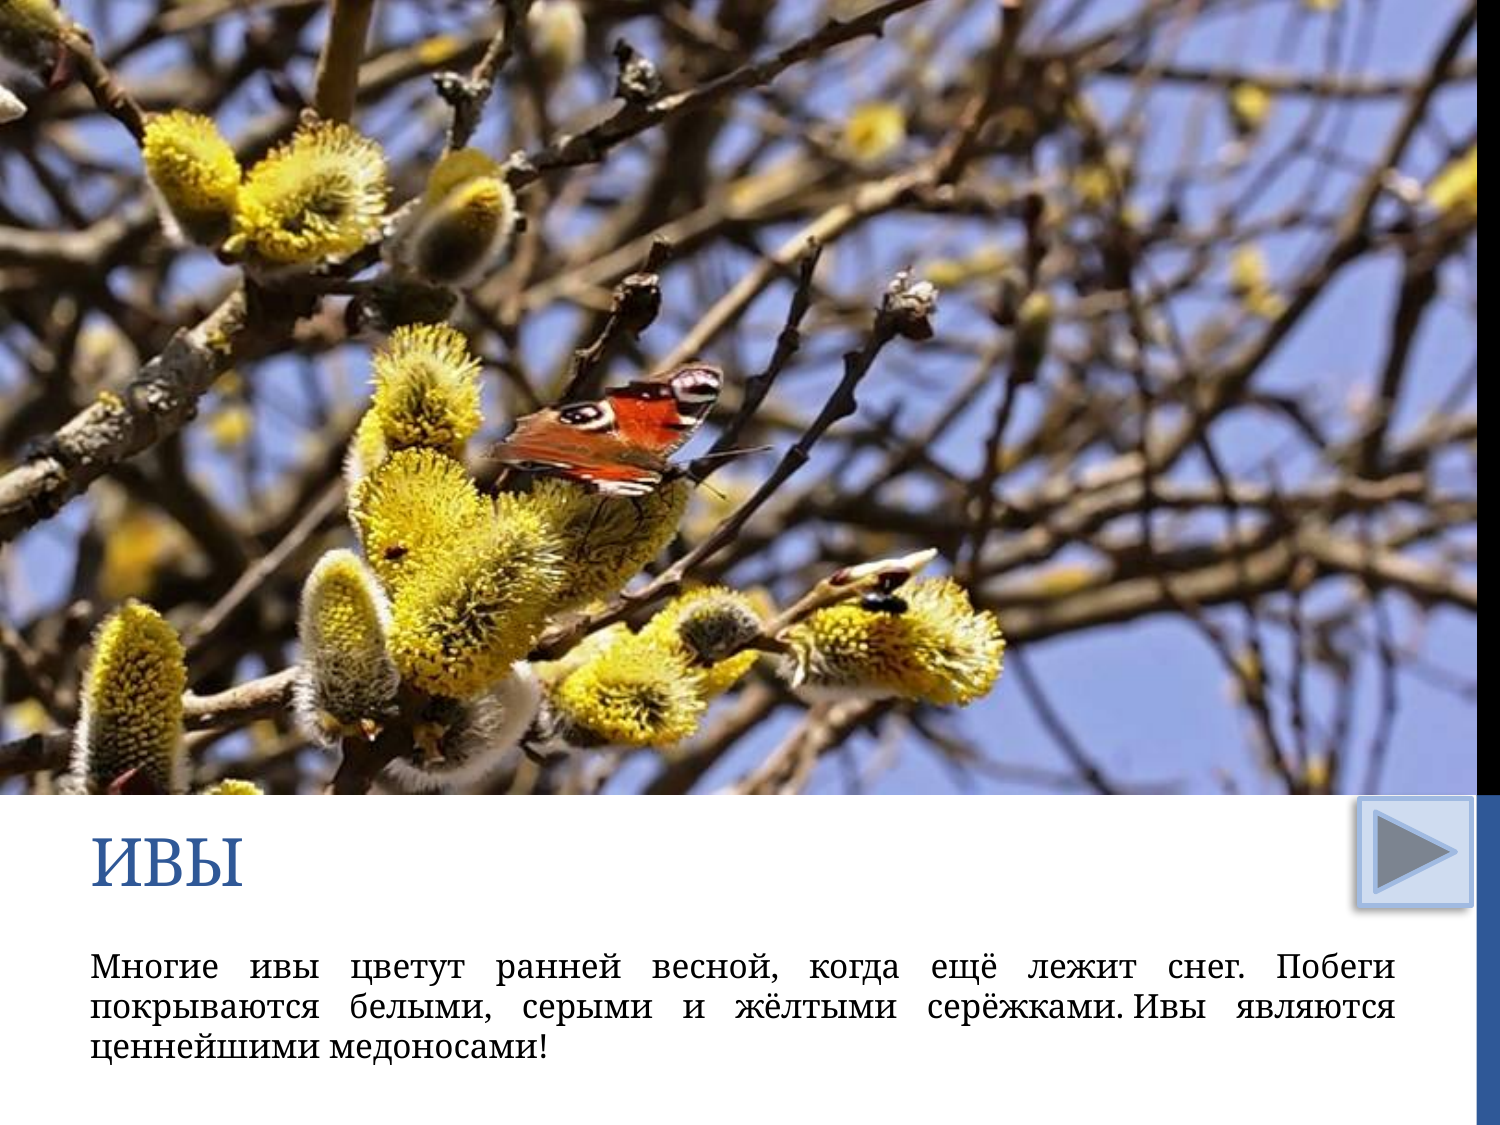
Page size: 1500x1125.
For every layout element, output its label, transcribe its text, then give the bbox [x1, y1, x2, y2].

list Многие ивы цветут ранней весной, когда ещё лежит снег. Побеги покрываются белыми, серыми и жёлтыми серёжками. Ивы являются ценнейшими медоносами! [74, 937, 1413, 1013]
text_box [1357, 800, 1474, 908]
title ивы [75, 812, 1413, 938]
picture [0, 0, 1478, 796]
